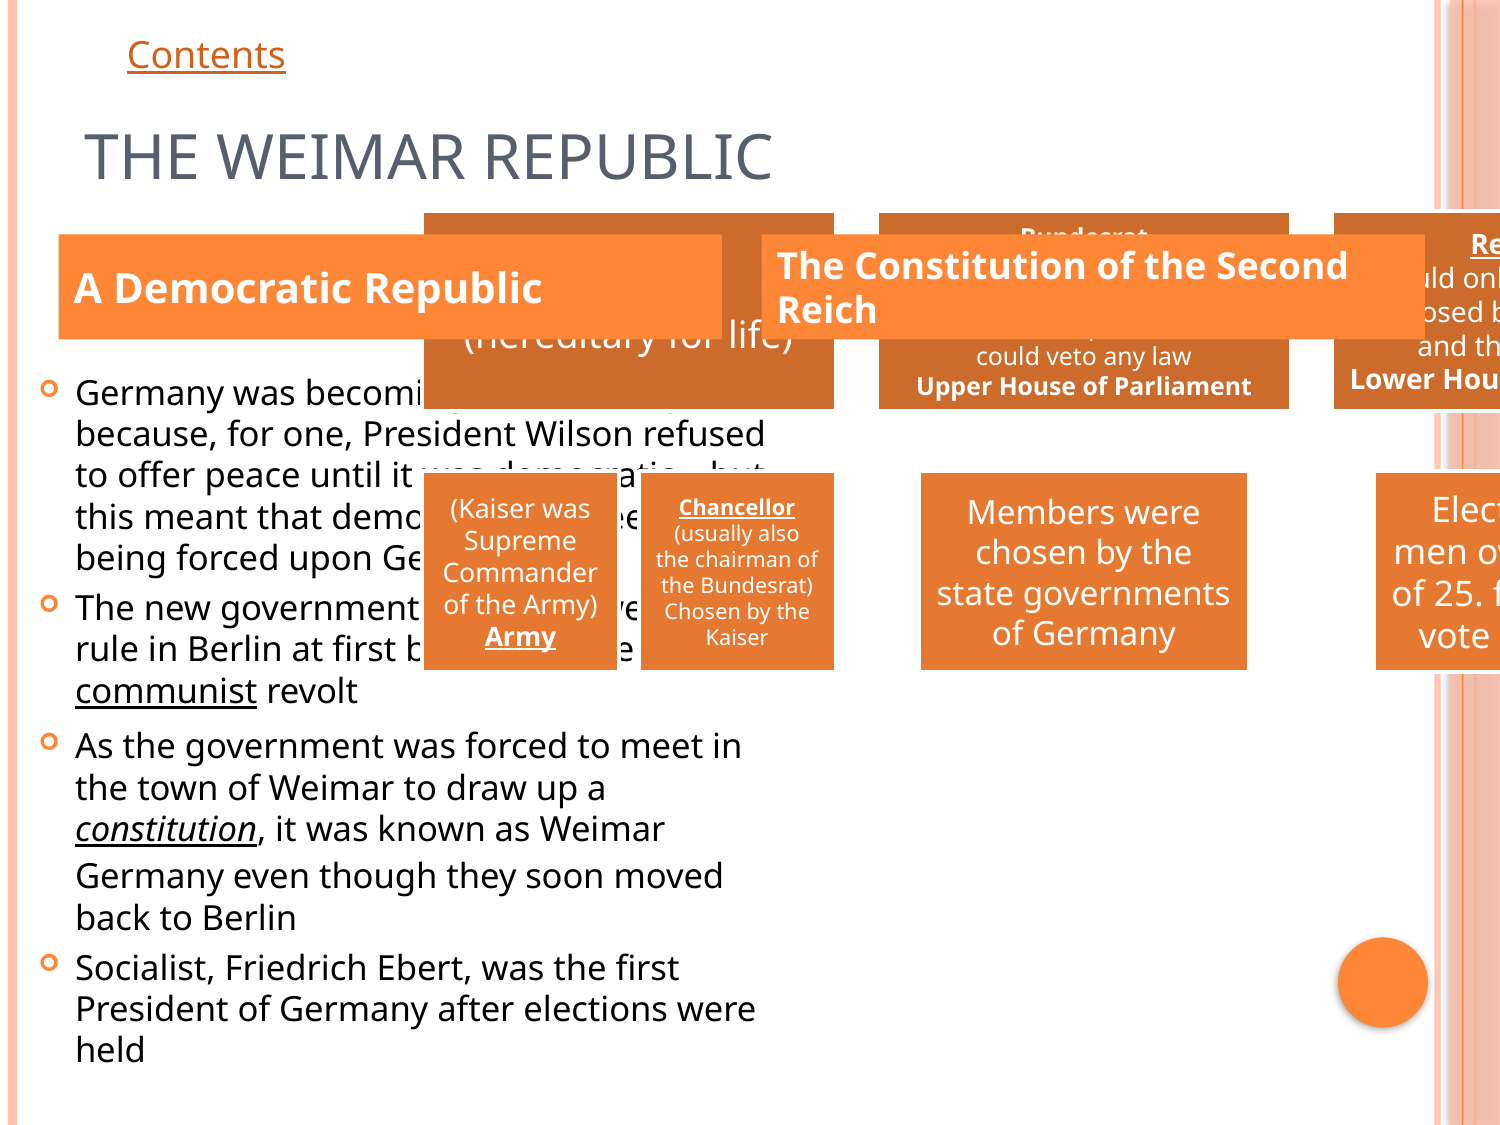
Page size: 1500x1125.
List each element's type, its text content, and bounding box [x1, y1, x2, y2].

list Germany was becoming a Democracy because, for one, President Wilson refused to offer peace until it was democratic – but this meant that democracy was seen as being forced upon Germany The new government wasn’t allowed to rule in Berlin at first because there was a communist revolt As the government was forced to meet in the town of Weimar to draw up a constitution, it was known as Weimar Germany even though they soon moved back to Berlin Socialist, Friedrich Ebert, was the first President of Germany after elections were held [23, 363, 415, 1125]
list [421, 210, 1500, 1125]
title The Weimar Republic [70, 11, 1421, 200]
list A Democratic Republic [58, 234, 415, 340]
